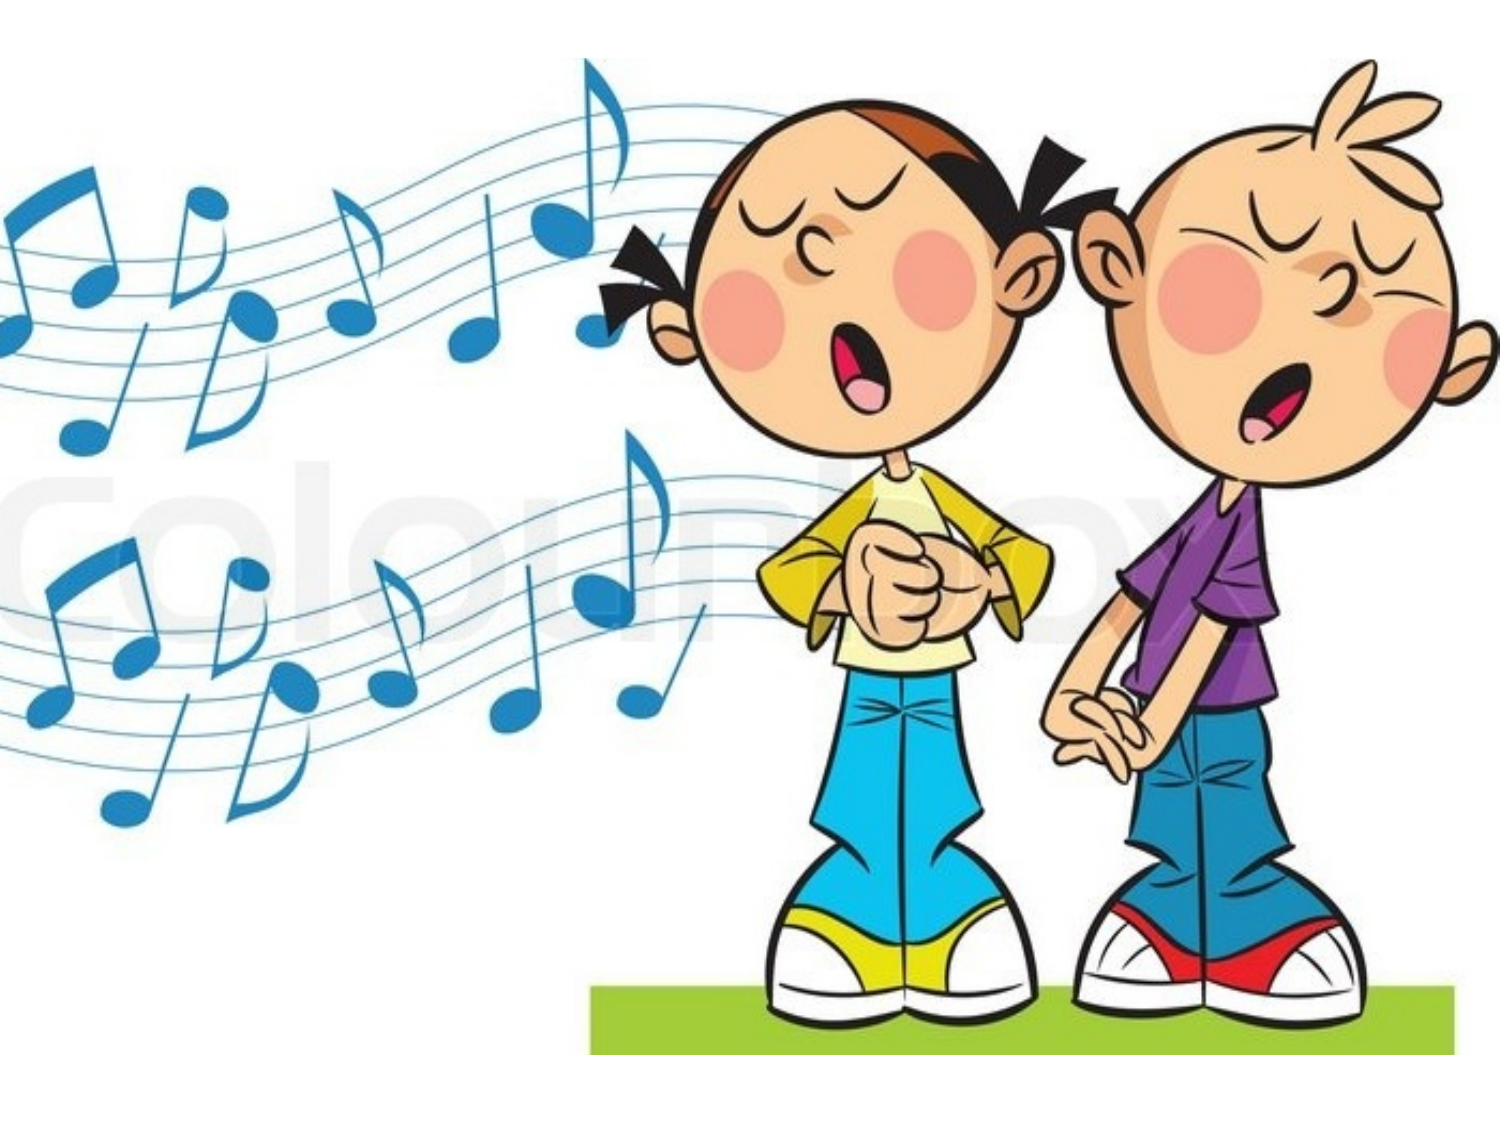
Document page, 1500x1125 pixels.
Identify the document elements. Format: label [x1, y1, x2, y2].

list [0, 58, 1500, 1055]
